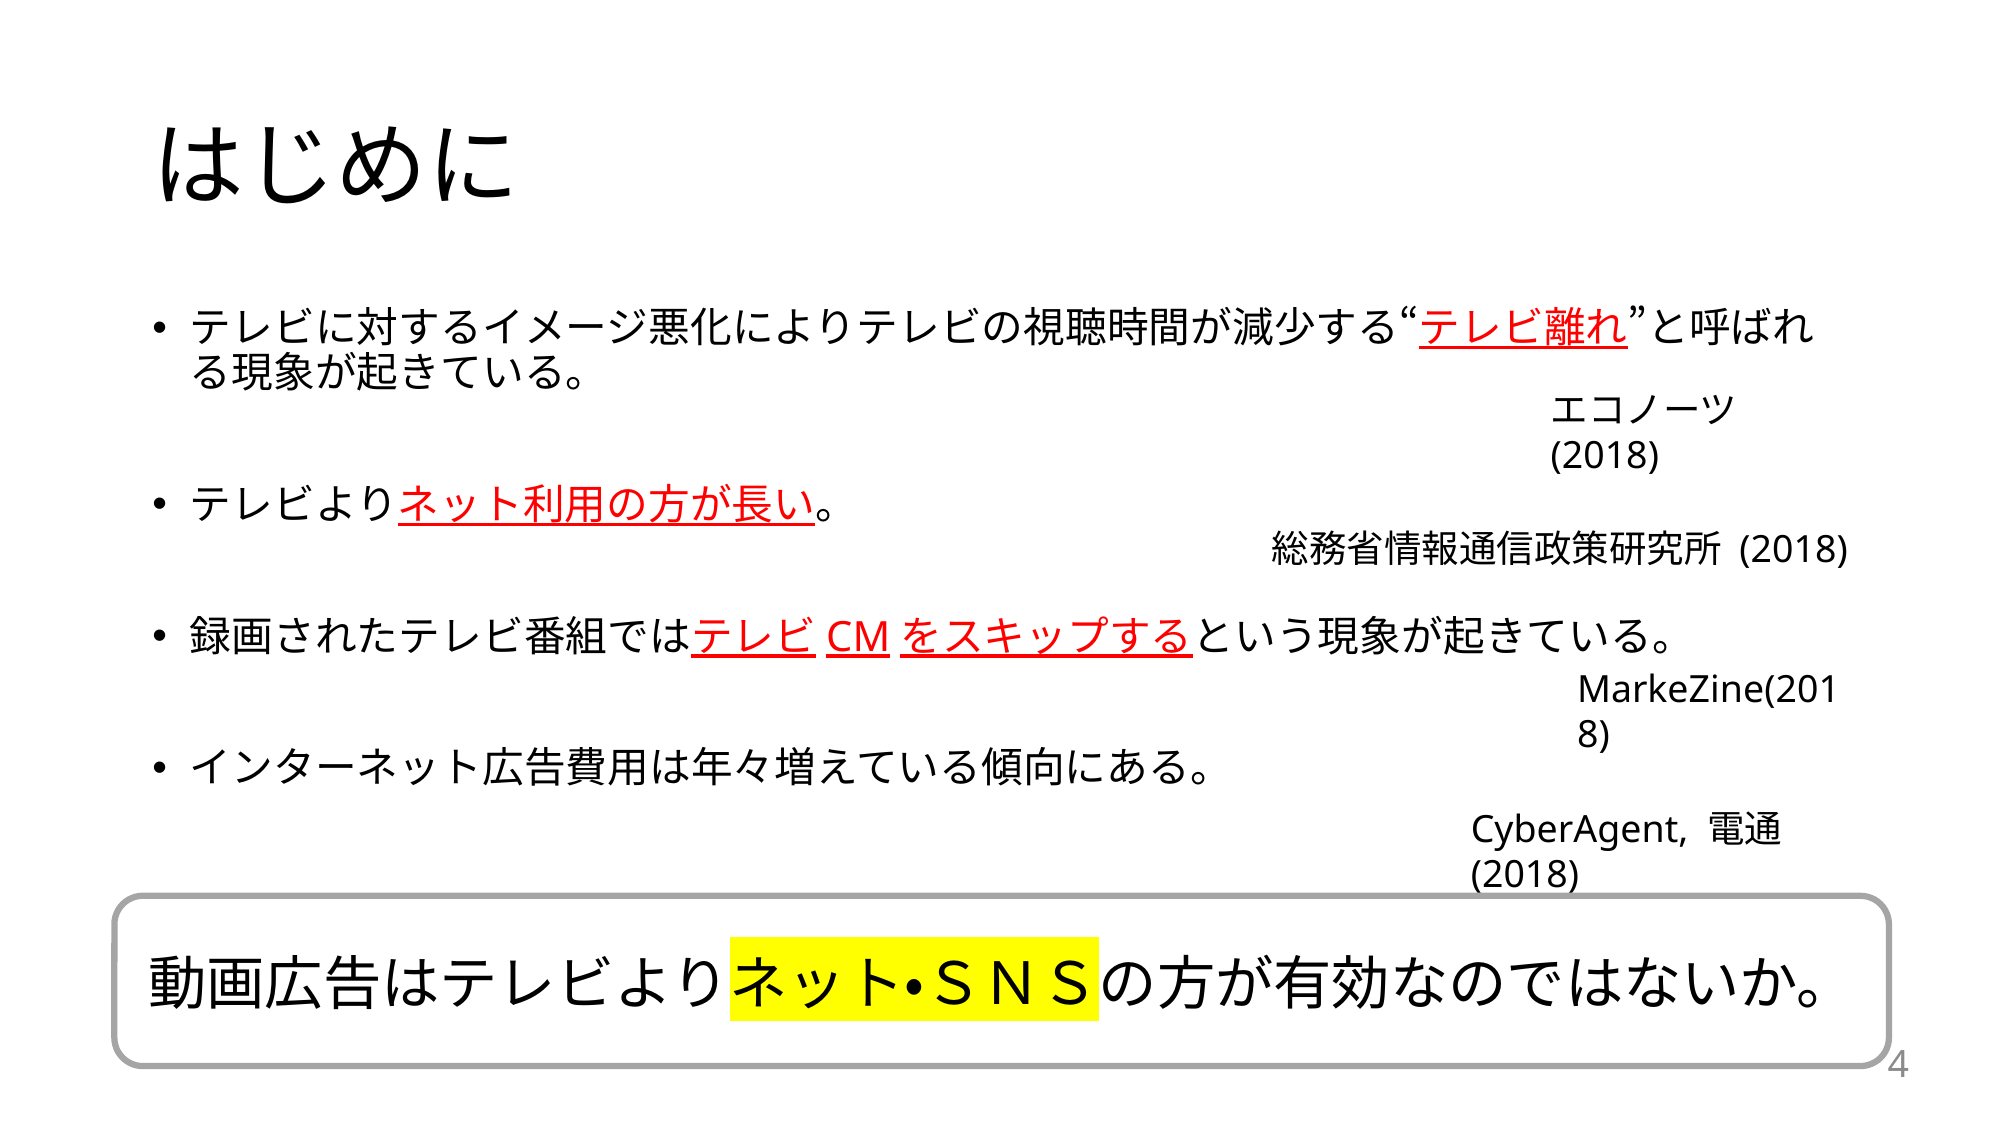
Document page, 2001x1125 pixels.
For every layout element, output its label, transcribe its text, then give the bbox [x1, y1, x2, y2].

text_box 動画広告はテレビよりネット・ＳＮＳの方が有効なのではないか。 [113, 894, 1890, 1068]
list テレビに対するイメージ悪化によりテレビの視聴時間が減少する“テレビ離れ”と呼ばれる現象が起きている。 テレビよりネット利用の方が長い。 録画されたテレビ番組ではテレビCMをスキップするという現象が起きている。 インターネット広告費用は年々増えている傾向にある。 [137, 299, 1863, 895]
slide_number 4 [1474, 1035, 1925, 1096]
text_box 総務省情報通信政策研究所 (2018) [1257, 518, 1863, 578]
text_box MarkeZine(2018) [1562, 657, 1863, 763]
text_box CyberAgent, 電通(2018) [1456, 797, 1863, 894]
text_box エコノーツ(2018) [1535, 378, 1857, 484]
title はじめに [137, 59, 1863, 278]
